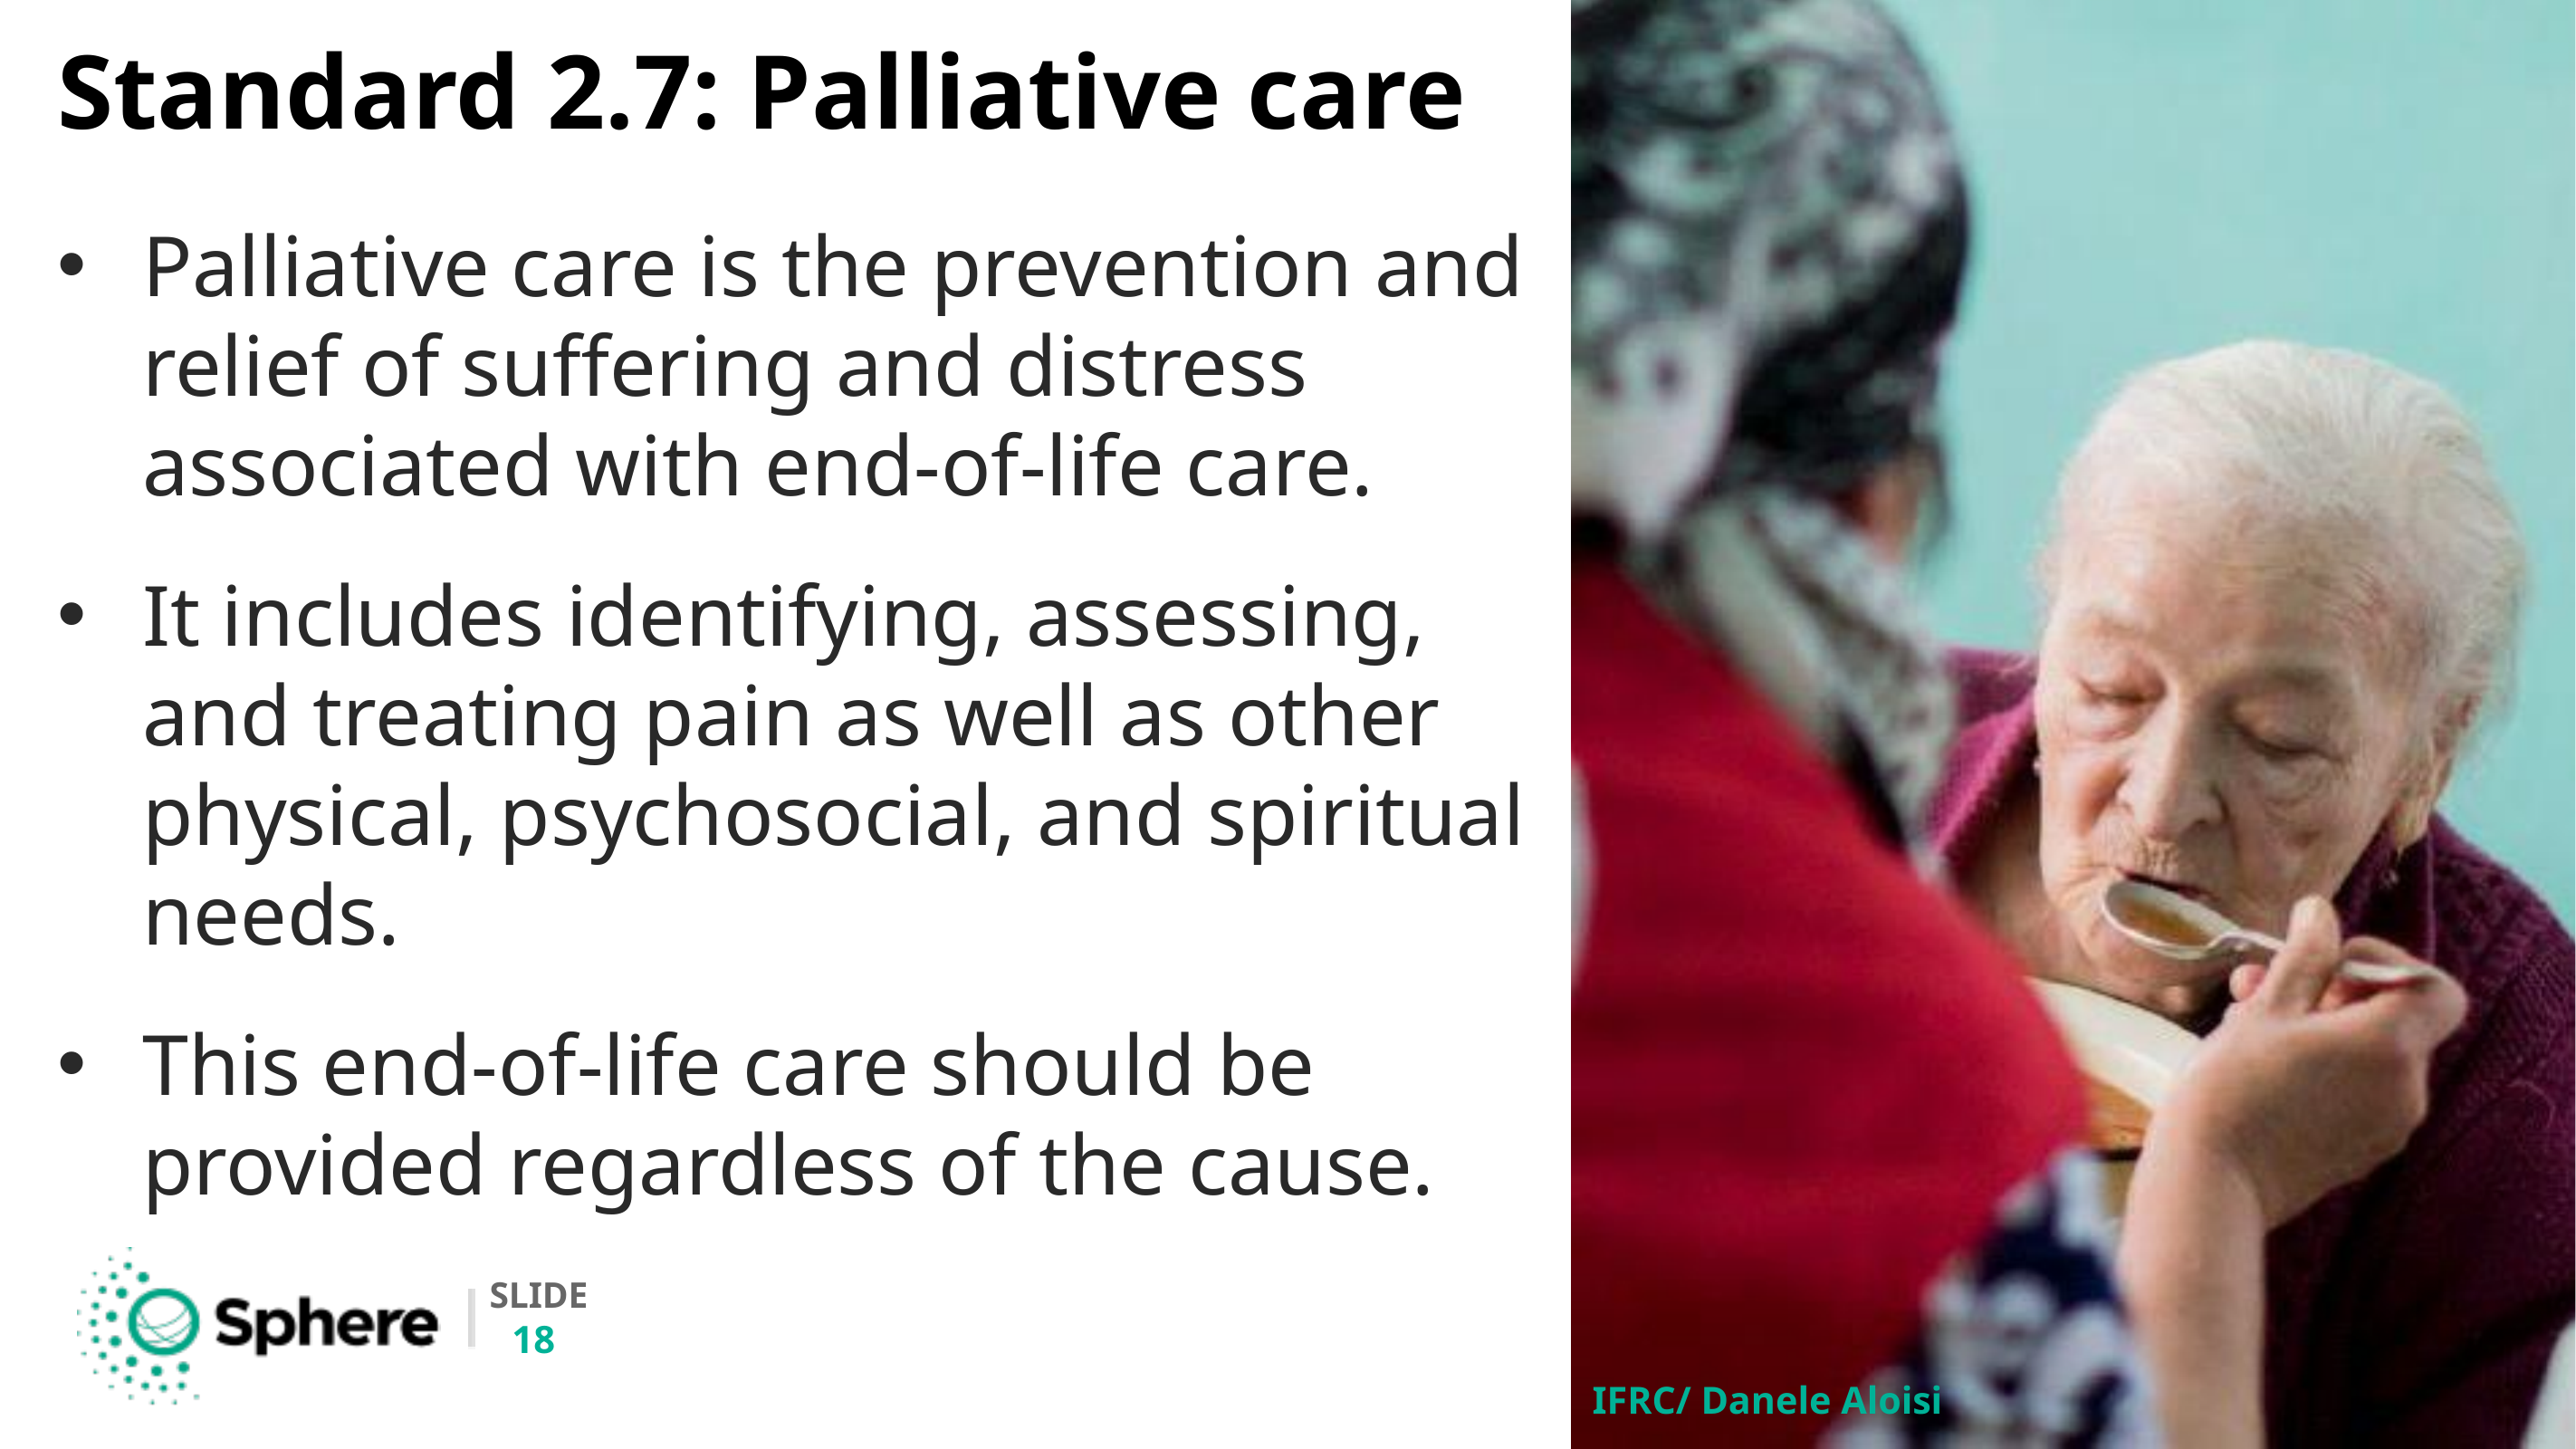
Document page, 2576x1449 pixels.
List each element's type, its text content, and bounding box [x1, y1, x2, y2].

slide_number ‹#› [504, 1308, 567, 1449]
picture [1570, 0, 2576, 1449]
title Standard 2.7: Palliative care [49, 19, 1566, 316]
picture [468, 1289, 479, 1349]
list Palliative care is the prevention and relief of suffering and distress associated with end-of-life care. It includes identifying, assessing, and treating pain as well as other physical, psychosocial, and spiritual needs. This end-of-life care should be provided regardless of the cause. [49, 206, 1541, 1248]
picture [77, 1248, 441, 1407]
